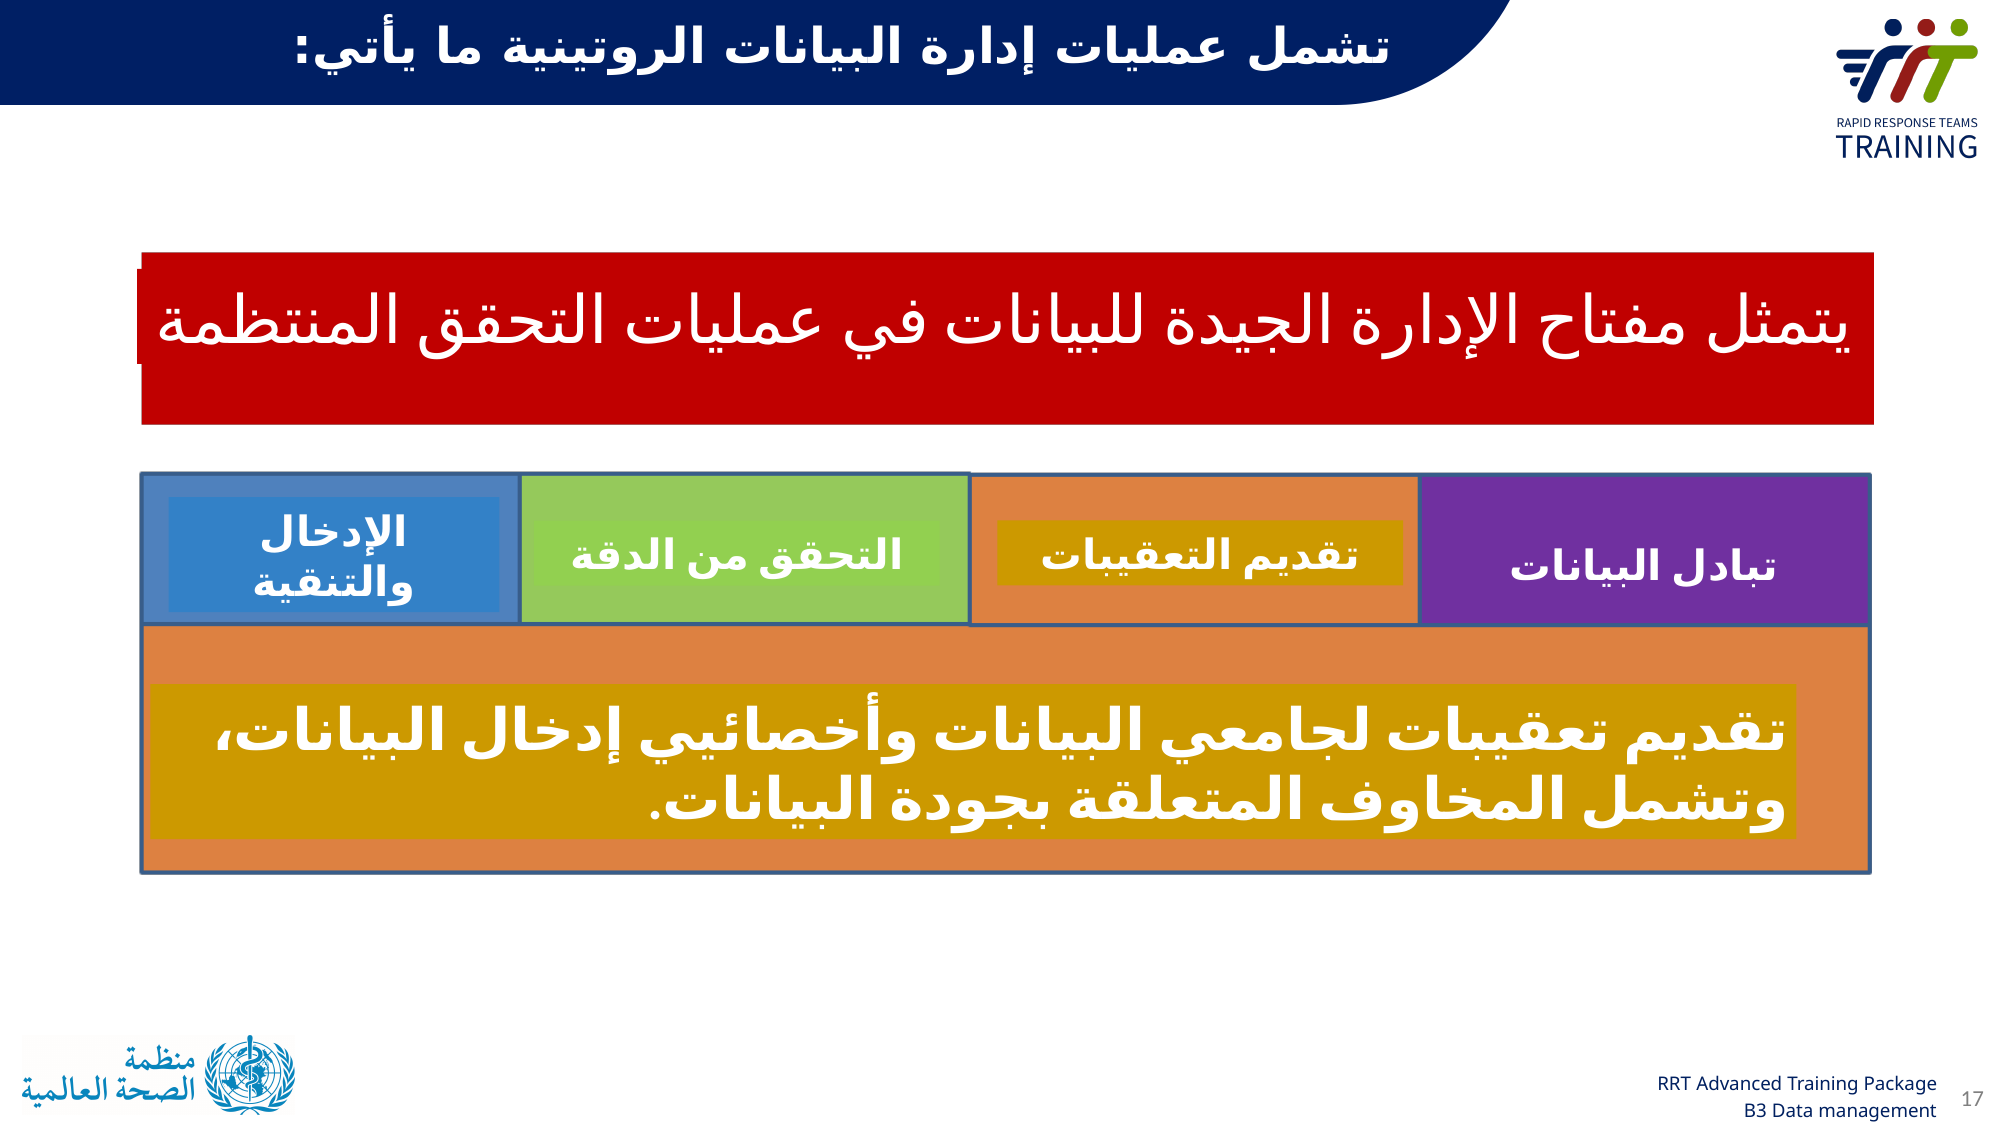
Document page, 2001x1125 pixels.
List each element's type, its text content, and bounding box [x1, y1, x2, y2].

picture [0, 0, 1533, 105]
picture [22, 1035, 295, 1115]
picture [252, 1050, 258, 1059]
picture [125, 242, 1875, 883]
picture [1835, 19, 1978, 167]
text_box تشمل عمليات إدارة البيانات الروتينية ما يأتي: [21, 13, 1400, 83]
